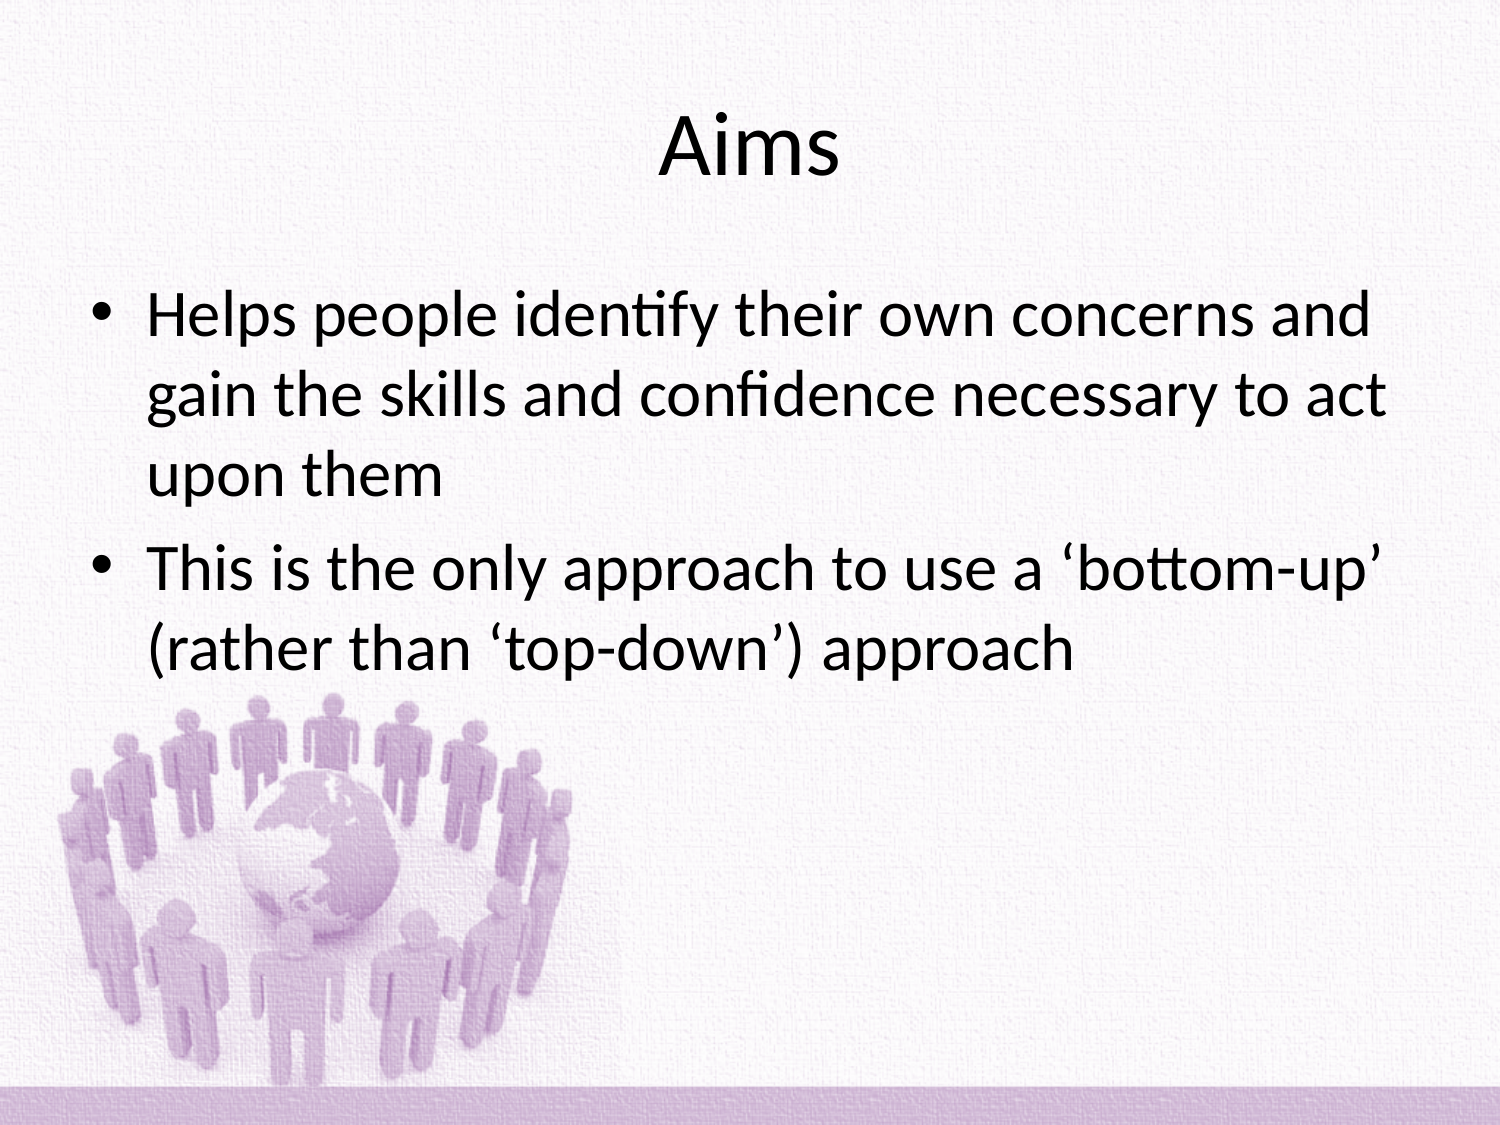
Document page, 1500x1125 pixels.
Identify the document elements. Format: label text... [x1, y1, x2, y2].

title Aims [75, 45, 1425, 233]
list Helps people identify their own concerns and gain the skills and confidence necessary to act upon them This is the only approach to use a ‘bottom-up’ (rather than ‘top-down’) approach [75, 262, 1425, 1005]
